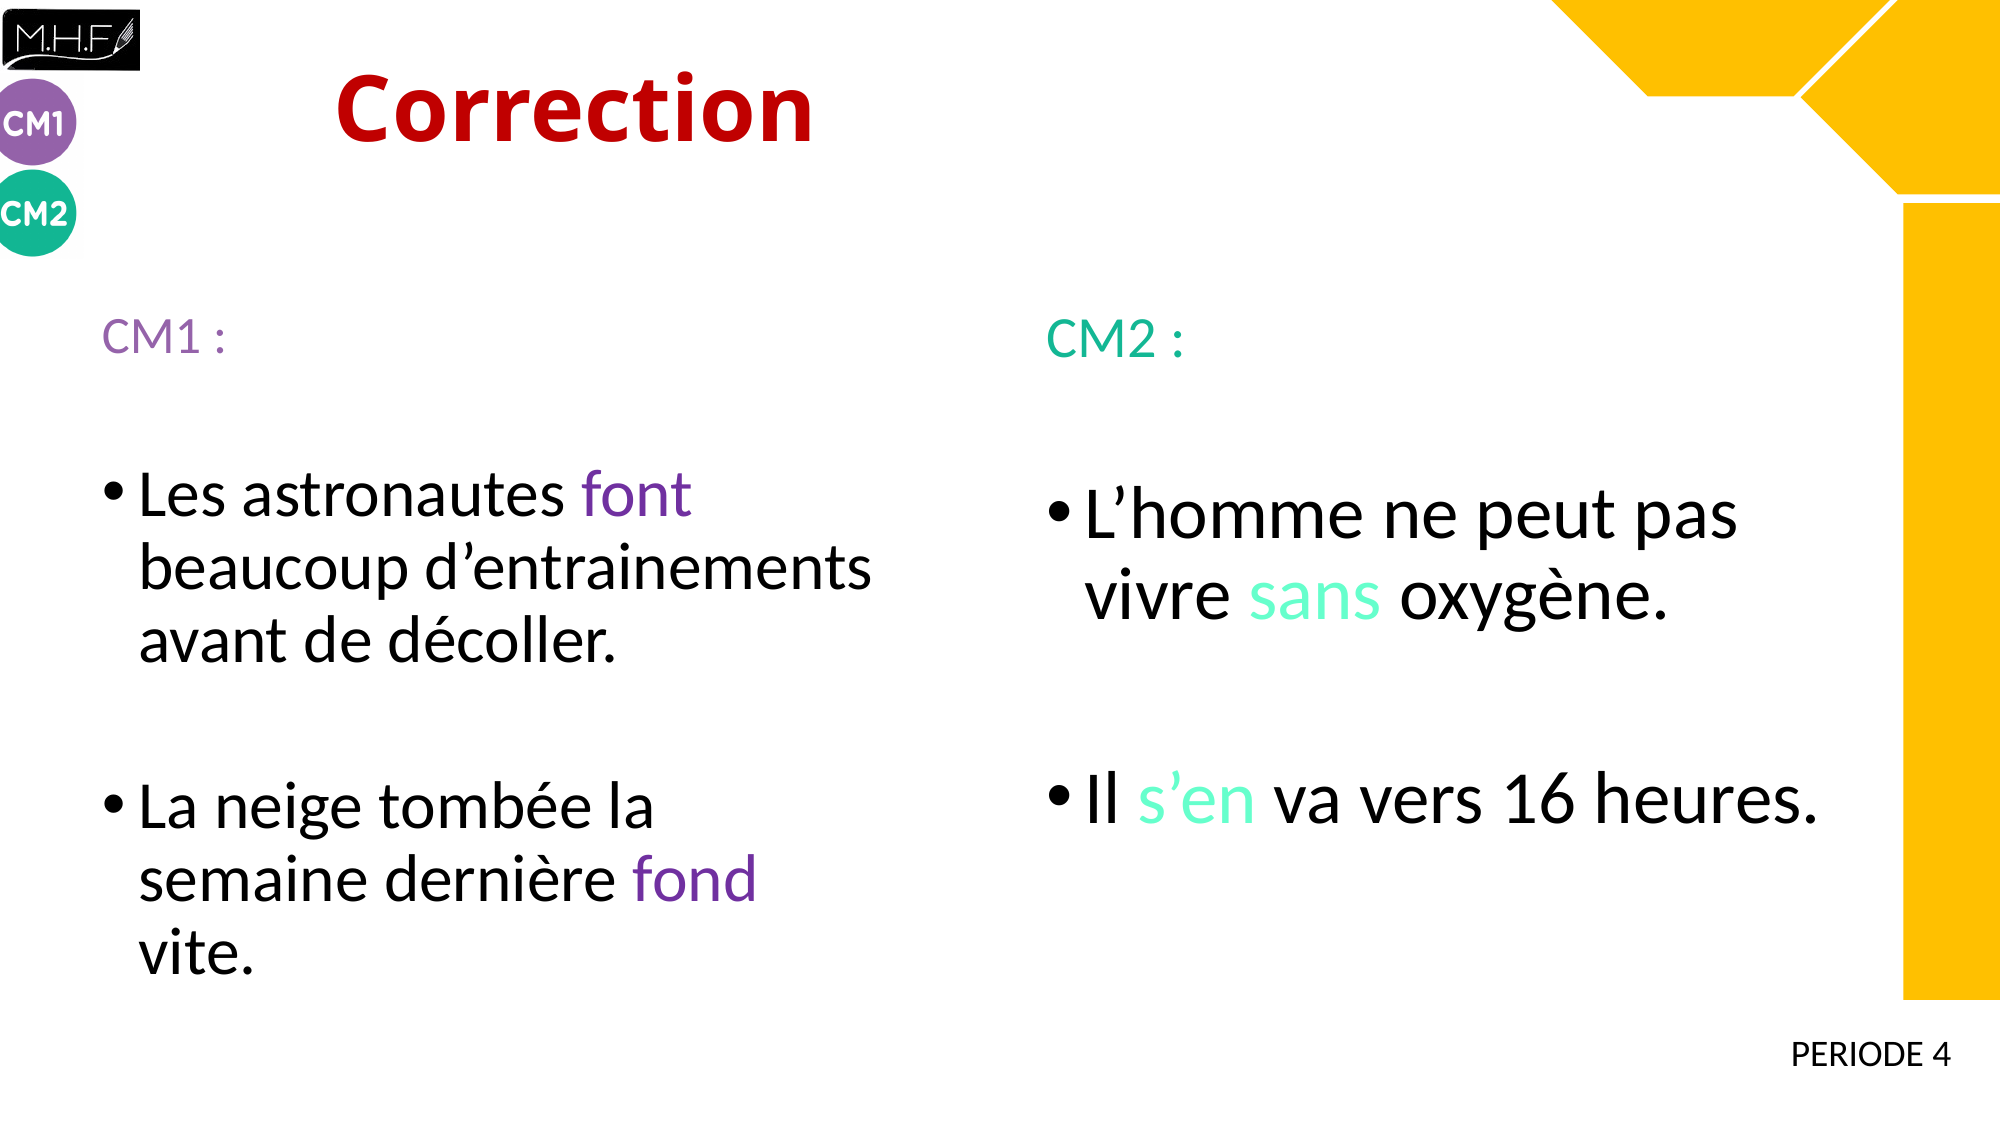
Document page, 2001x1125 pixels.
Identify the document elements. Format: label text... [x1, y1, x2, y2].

text_box CM2 : L’homme ne peut pas vivre sans oxygène. Il s’en va vers 16 heures. [1031, 299, 1853, 1014]
text_box PERIODE 4 [1362, 1021, 1967, 1125]
text_box [1799, 0, 2000, 196]
title Correction [318, 3, 1865, 221]
picture [0, 7, 140, 259]
text_box [1549, 0, 1892, 98]
list CM1 : Les astronautes font beaucoup d’entrainements avant de décoller. La neige tombée la semaine dernière fond vite. [86, 300, 897, 1015]
text_box [1902, 202, 2000, 1001]
